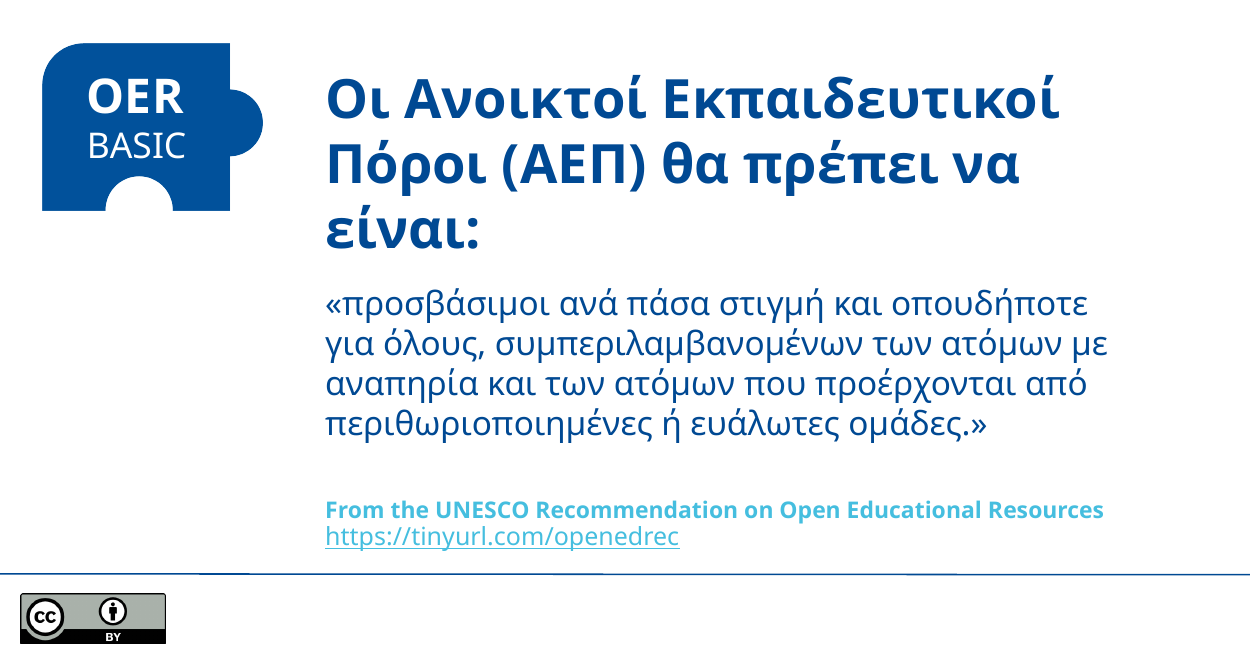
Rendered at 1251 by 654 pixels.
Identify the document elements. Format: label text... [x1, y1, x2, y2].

text_box OER BASIC [266, 50, 410, 181]
text_box From the UNESCO Recommendation on Open Educational Resources [312, 482, 1250, 535]
picture [20, 592, 166, 645]
text_box https://tinyurl.com/openedrec [312, 508, 765, 567]
text_box [0, 582, 1250, 654]
text_box «προσβάσιμοι ανά πάσα στιγμή και οπουδήποτε για όλους, συμπεριλαμβανομένων των ατόμων με αναπηρία και των ατόμων που προέρχονται από περιθωριοποιημένες ή ευάλωτες ομάδες.» [312, 269, 1129, 482]
picture [41, 43, 263, 212]
text_box Οι Ανοικτοί Εκπαιδευτικοί Πόροι (ΑΕΠ) θα πρέπει να είναι: [312, 52, 1158, 272]
